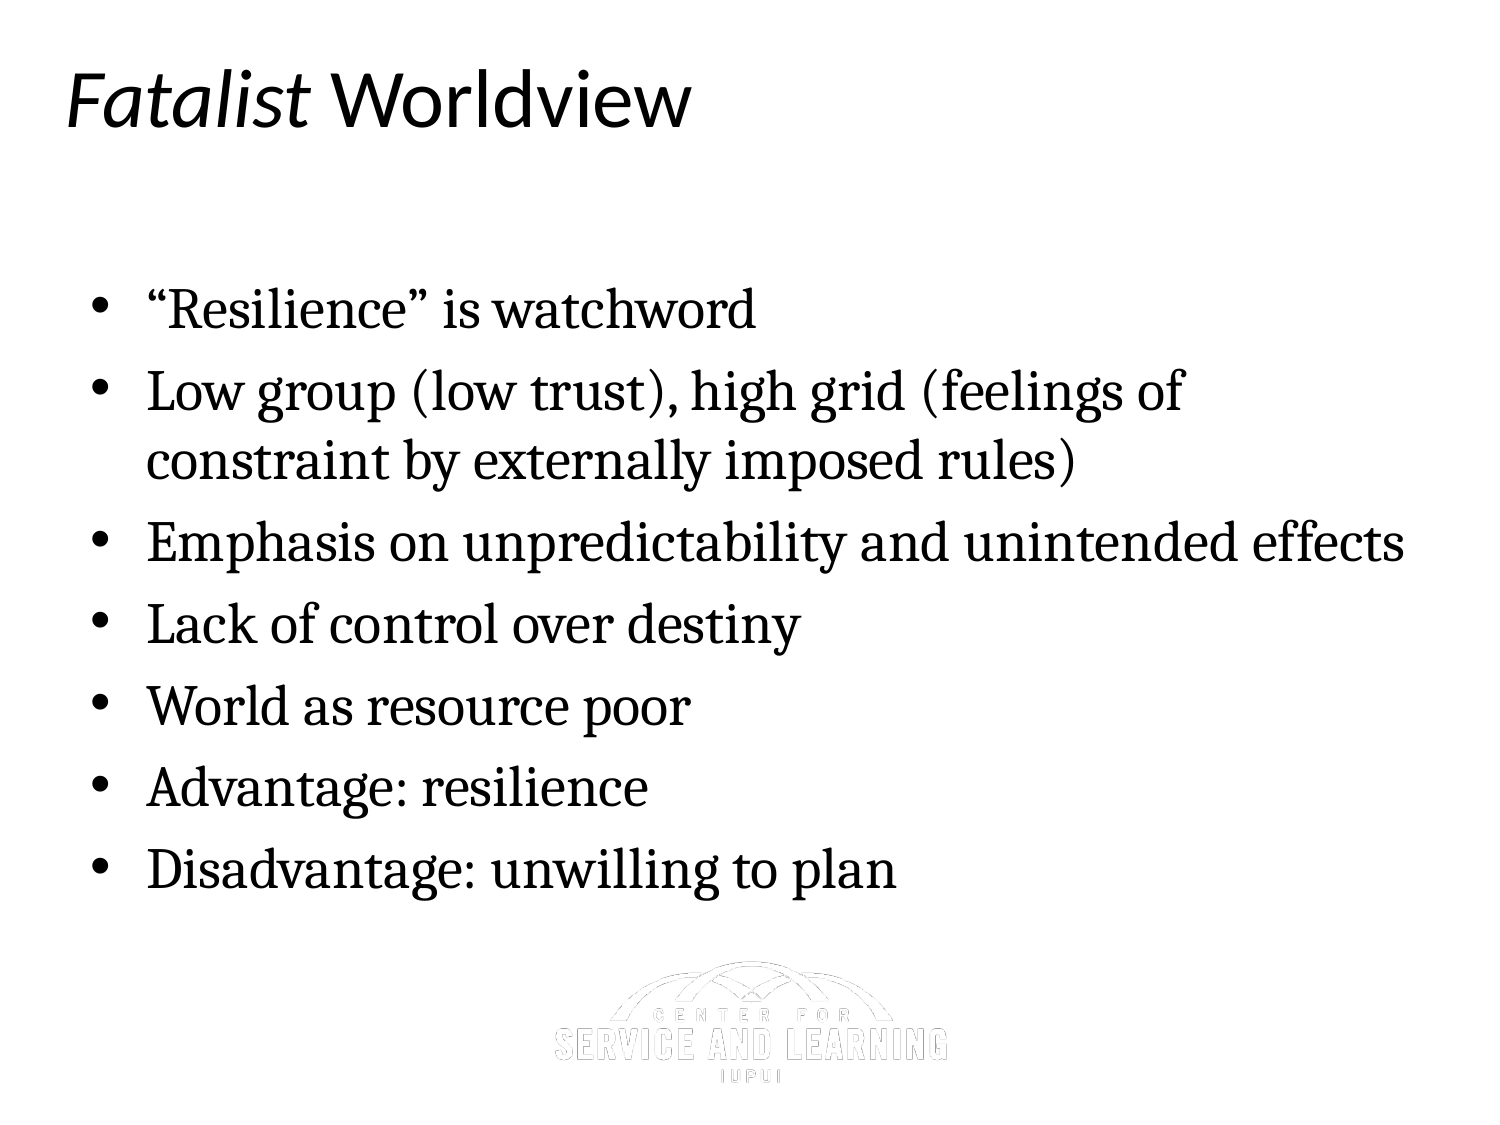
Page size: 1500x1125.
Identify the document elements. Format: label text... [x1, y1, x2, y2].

title Fatalist Worldview [50, 0, 1400, 188]
picture [412, 1005, 1088, 1125]
list “Resilience” is watchword Low group (low trust), high grid (feelings of constraint by externally imposed rules) Emphasis on unpredictability and unintended effects Lack of control over destiny World as resource poor Advantage: resilience Disadvantage: unwilling to plan [75, 262, 1425, 1005]
